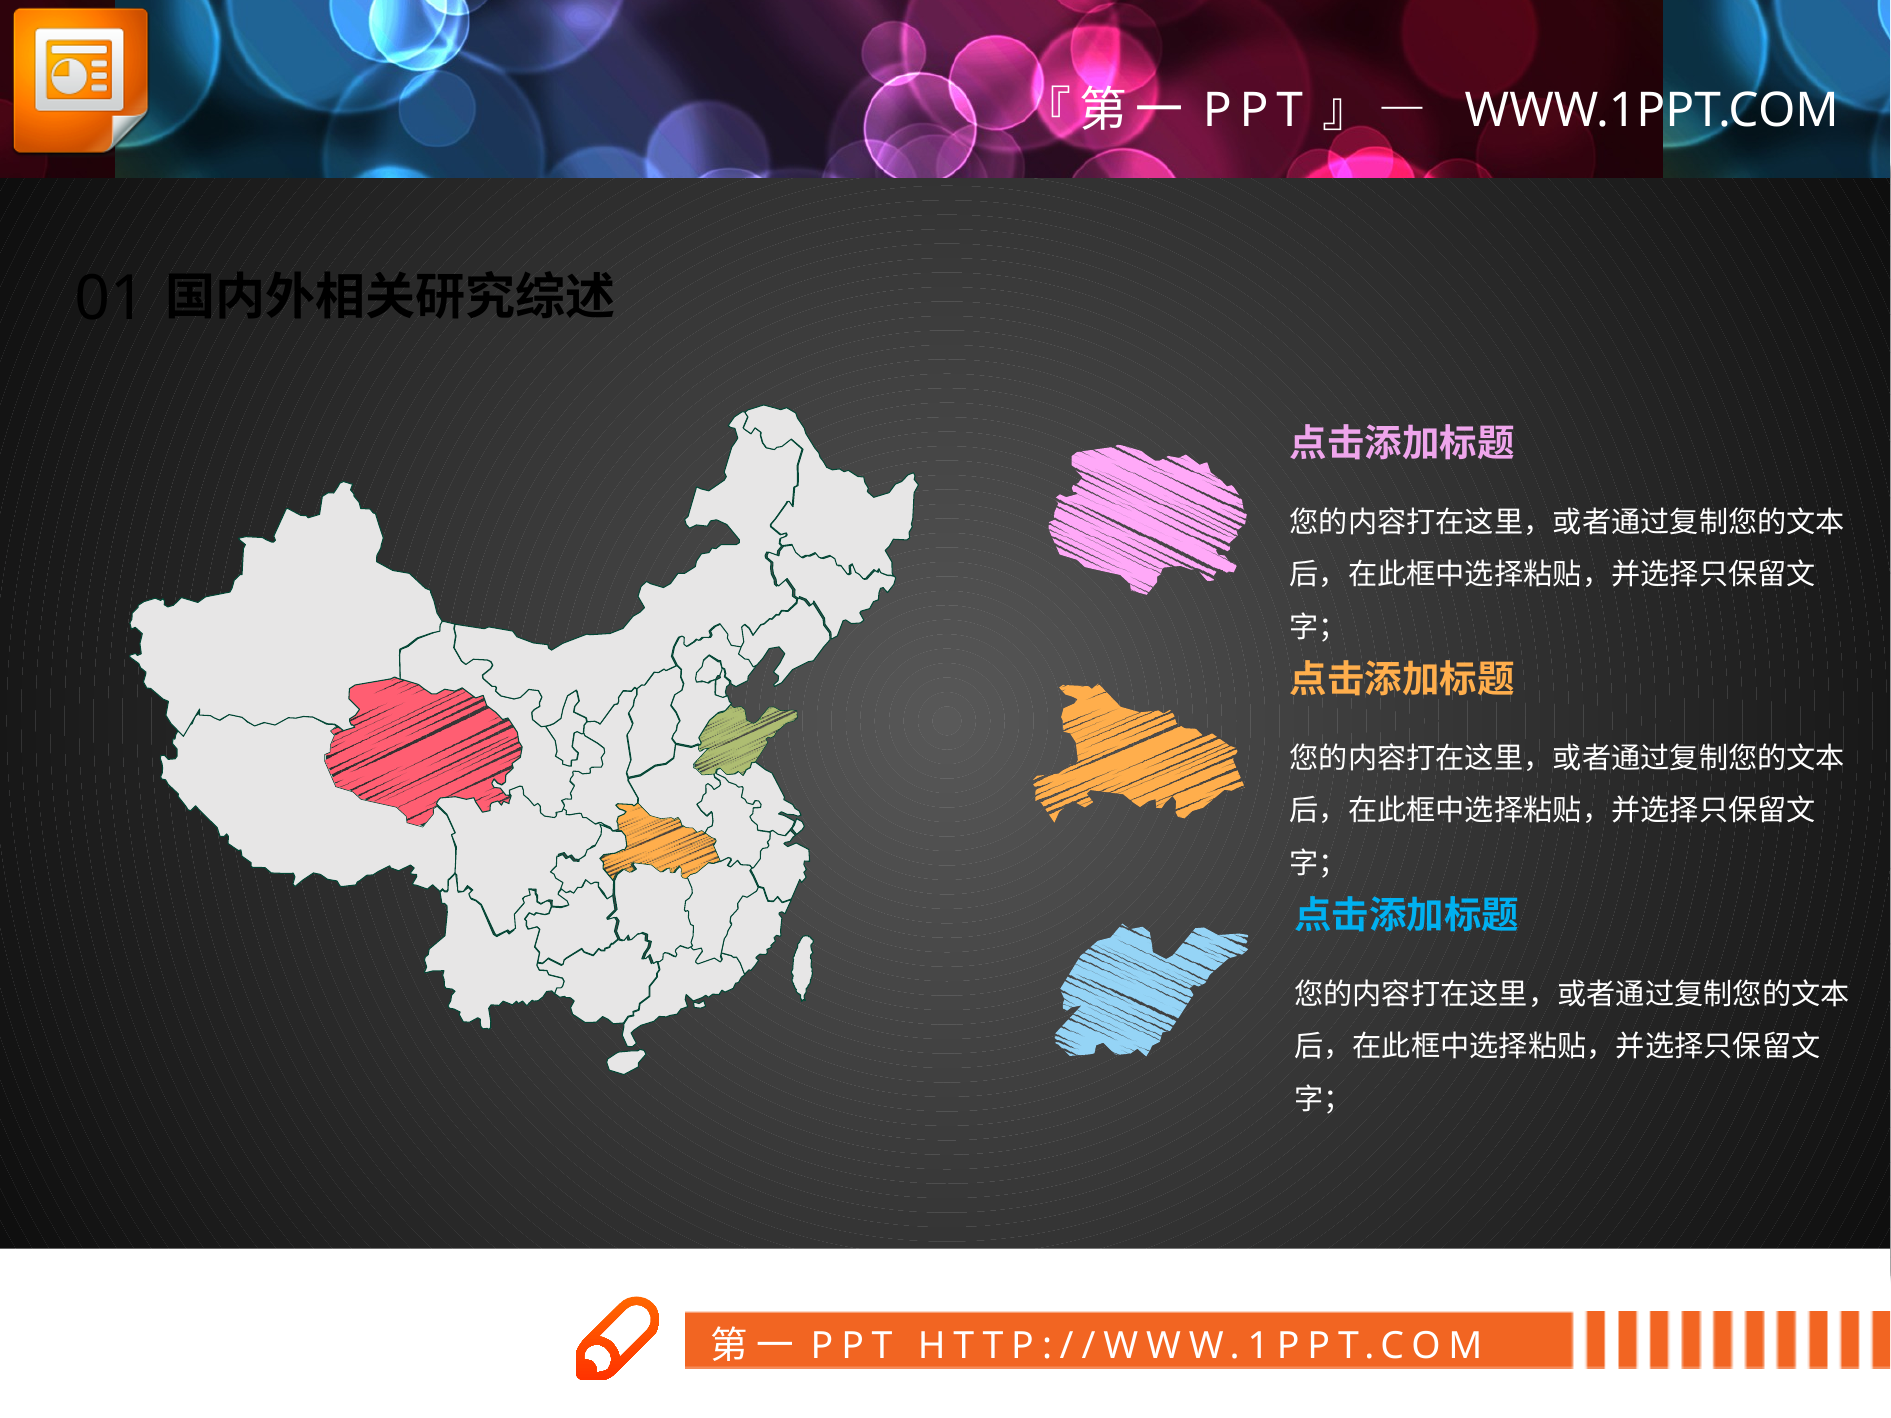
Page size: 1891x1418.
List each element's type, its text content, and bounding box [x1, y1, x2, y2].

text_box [1279, 883, 1879, 1072]
text_box [1031, 683, 1245, 823]
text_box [130, 405, 919, 1076]
picture [685, 1311, 1891, 1369]
text_box 01 [58, 249, 162, 340]
text_box [1053, 923, 1249, 1057]
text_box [1274, 647, 1879, 836]
text_box 国内外相关研究综述 [162, 257, 632, 332]
picture [0, 0, 1891, 178]
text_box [1274, 411, 1879, 600]
text_box [1048, 444, 1247, 595]
